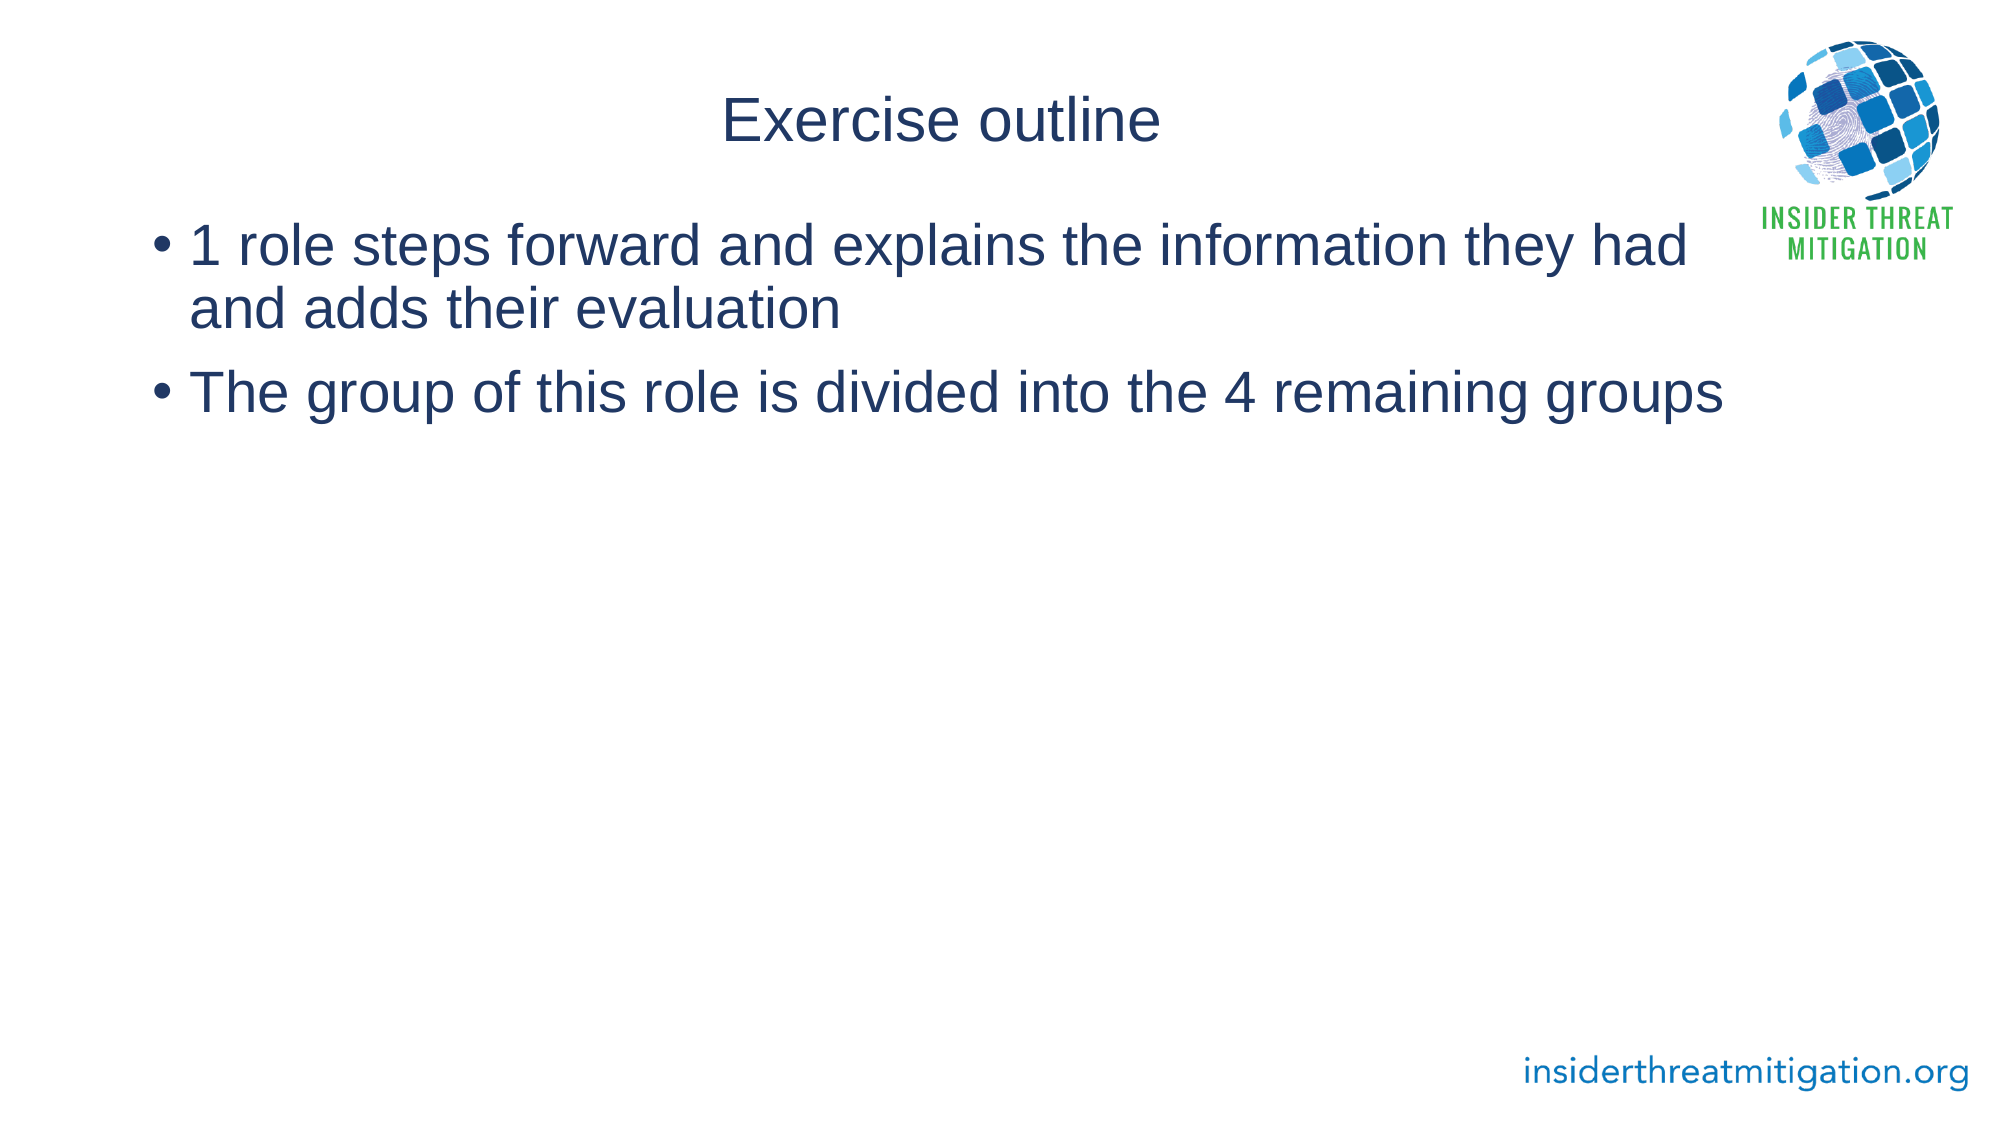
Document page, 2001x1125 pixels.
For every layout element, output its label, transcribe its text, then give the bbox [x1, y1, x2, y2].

picture [1758, 20, 1968, 281]
list 1 role steps forward and explains the information they had and adds their evaluation The group of this role is divided into the 4 remaining groups [137, 207, 1748, 1014]
title Exercise outline [137, 59, 1748, 183]
picture [1478, 994, 2000, 1125]
